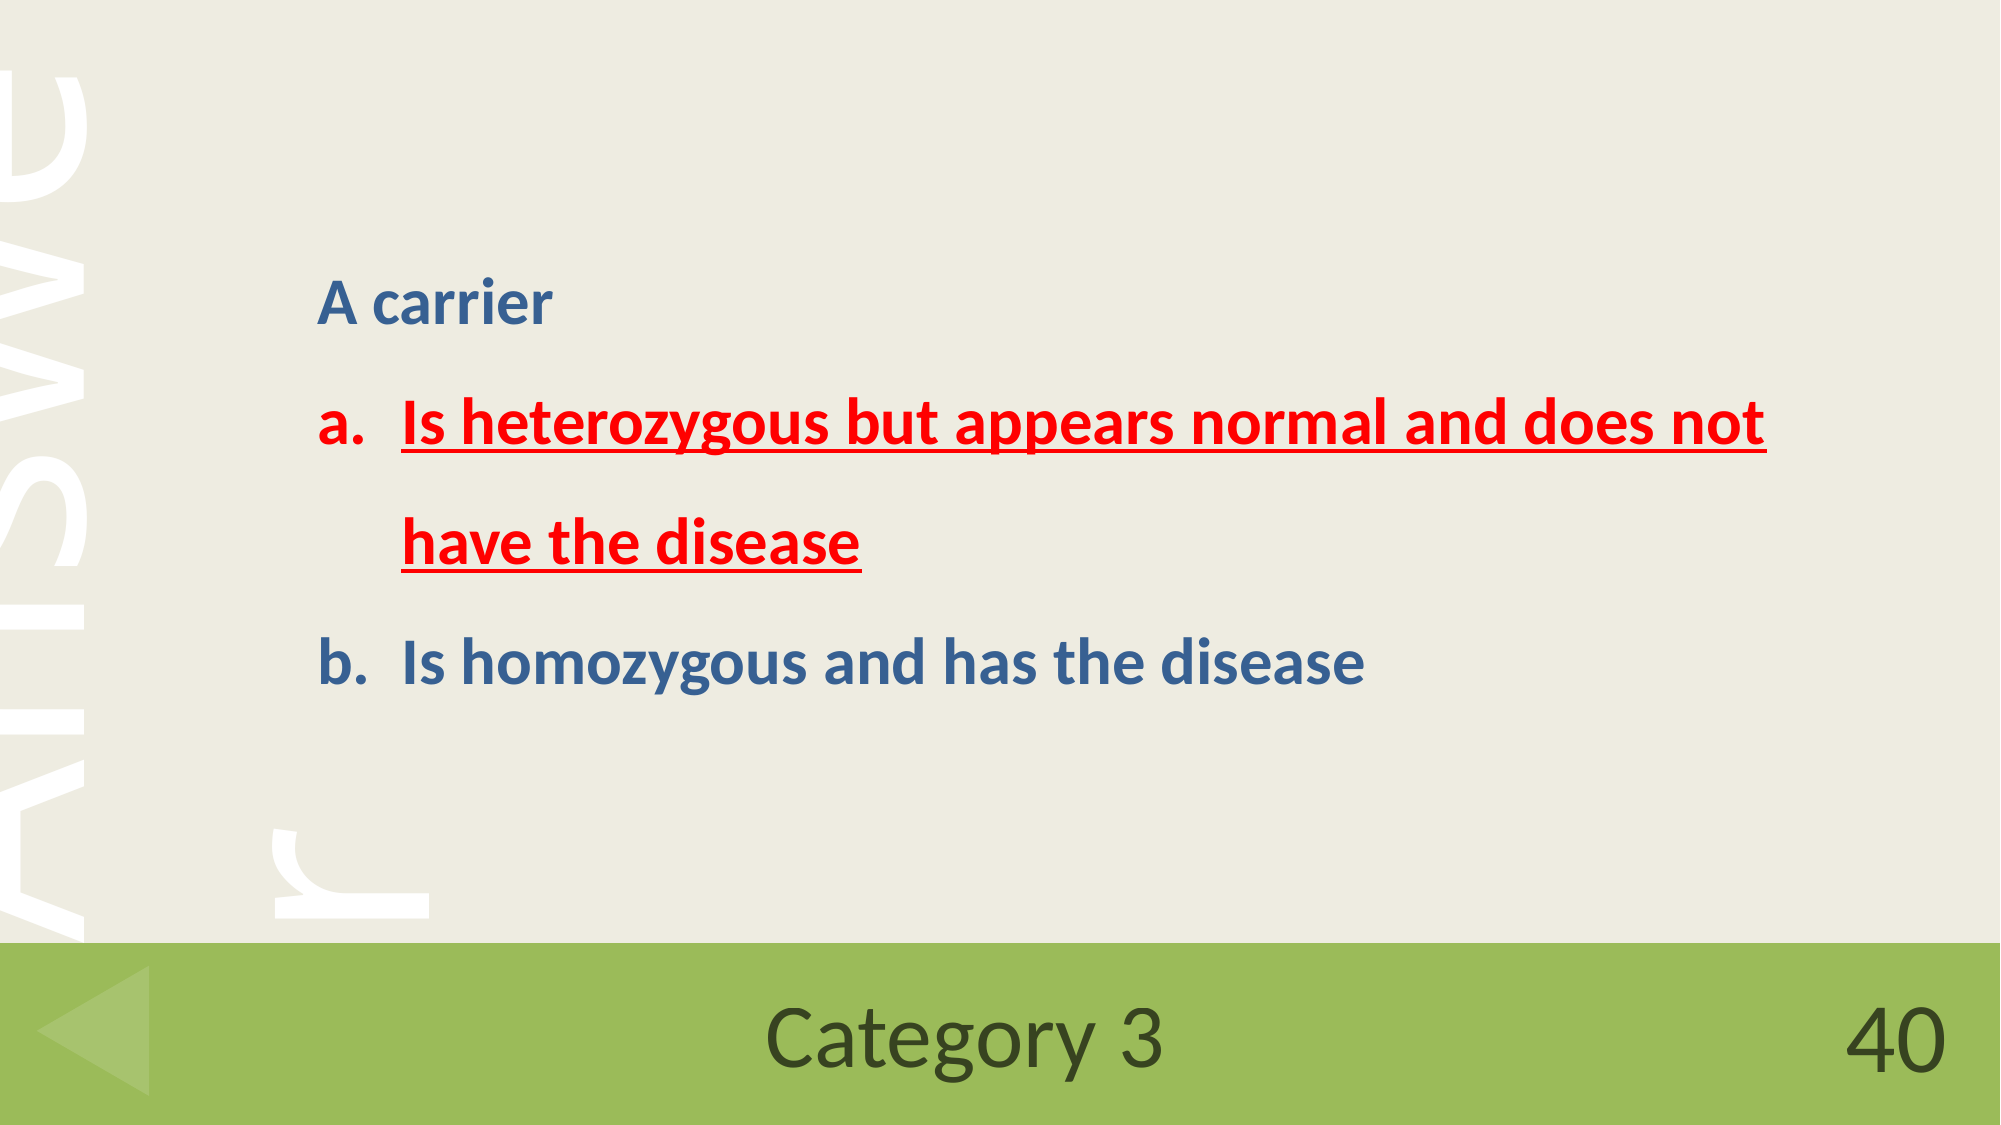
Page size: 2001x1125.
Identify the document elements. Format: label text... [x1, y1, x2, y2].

list A carrier Is heterozygous but appears normal and does not have the disease Is homozygous and has the disease [302, 123, 1908, 874]
title Category 3 [65, 937, 1866, 1125]
list 40 [1866, 967, 1963, 1097]
